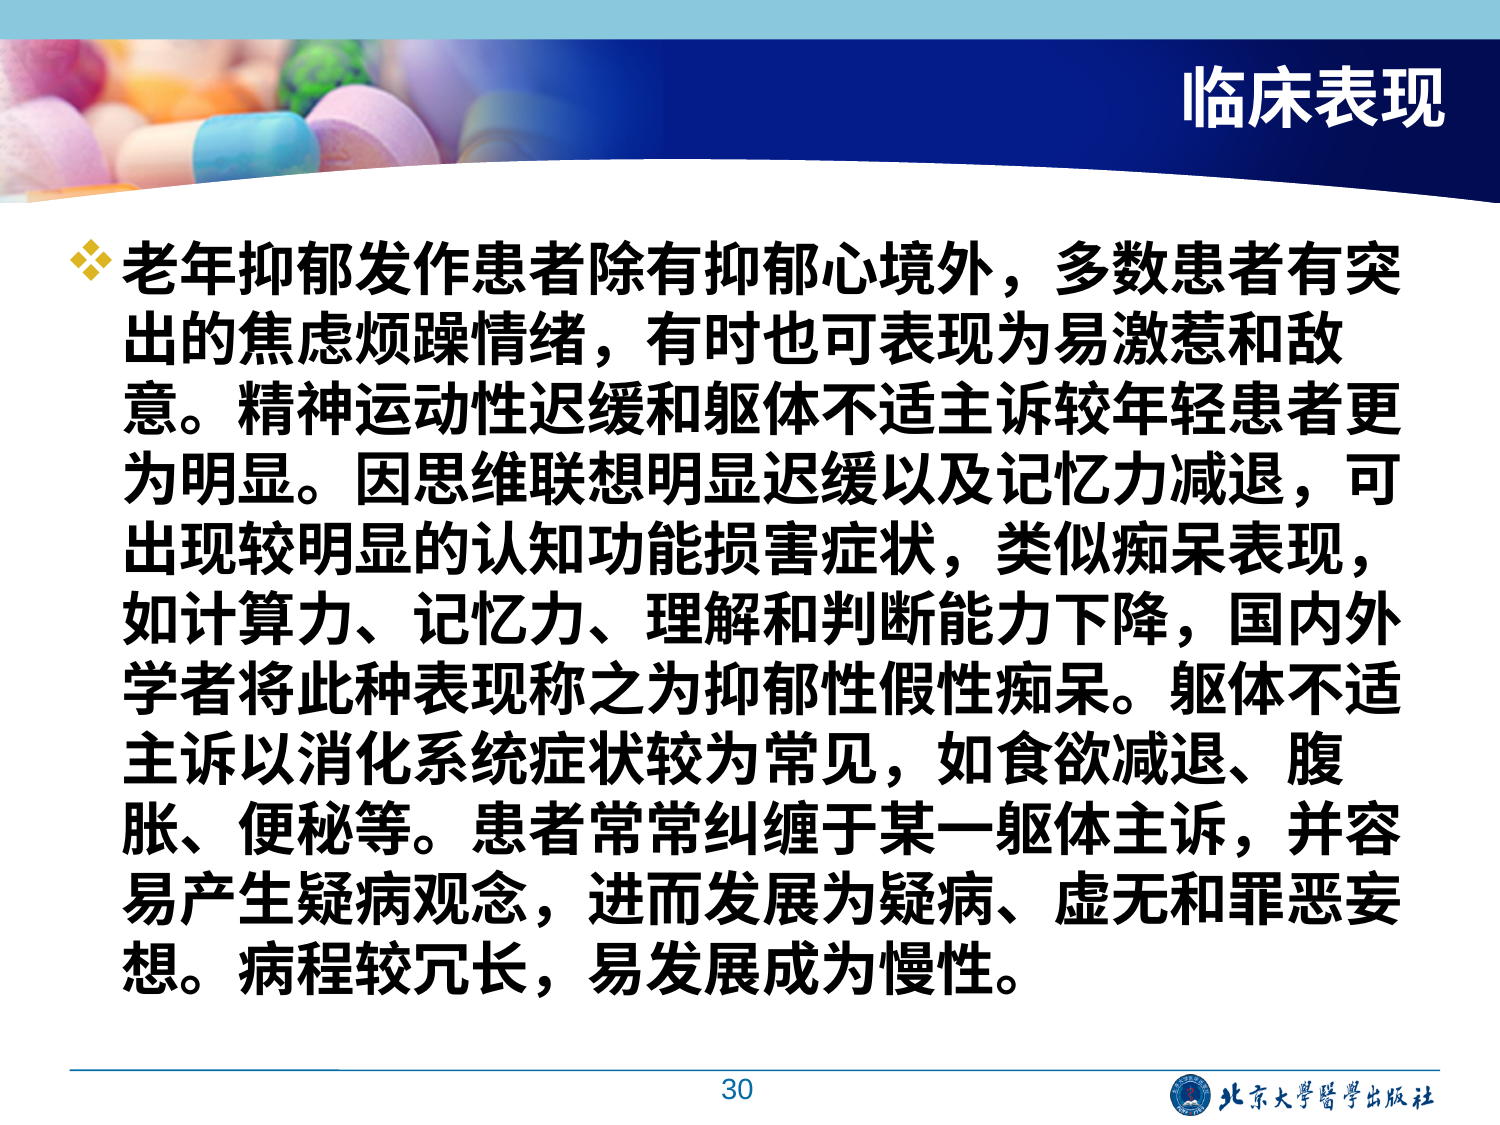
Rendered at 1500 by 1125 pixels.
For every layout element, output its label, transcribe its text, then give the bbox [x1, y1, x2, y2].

list 老年抑郁发作患者除有抑郁心境外，多数患者有突出的焦虑烦躁情绪，有时也可表现为易激惹和敌意。精神运动性迟缓和躯体不适主诉较年轻患者更为明显。因思维联想明显迟缓以及记忆力减退，可出现较明显的认知功能损害症状，类似痴呆表现，如计算力、记忆力、理解和判断能力下降，国内外学者将此种表现称之为抑郁性假性痴呆。躯体不适主诉以消化系统症状较为常见，如食欲减退、腹胀、便秘等。患者常常纠缠于某一躯体主诉，并容易产生疑病观念，进而发展为疑病、虚无和罪恶妄想。病程较冗长，易发展成为慢性。 [49, 224, 1463, 1026]
picture [1170, 1074, 1436, 1118]
picture [0, 40, 1500, 203]
title 临床表现 [137, 49, 1463, 143]
slide_number 30 [562, 1062, 913, 1114]
